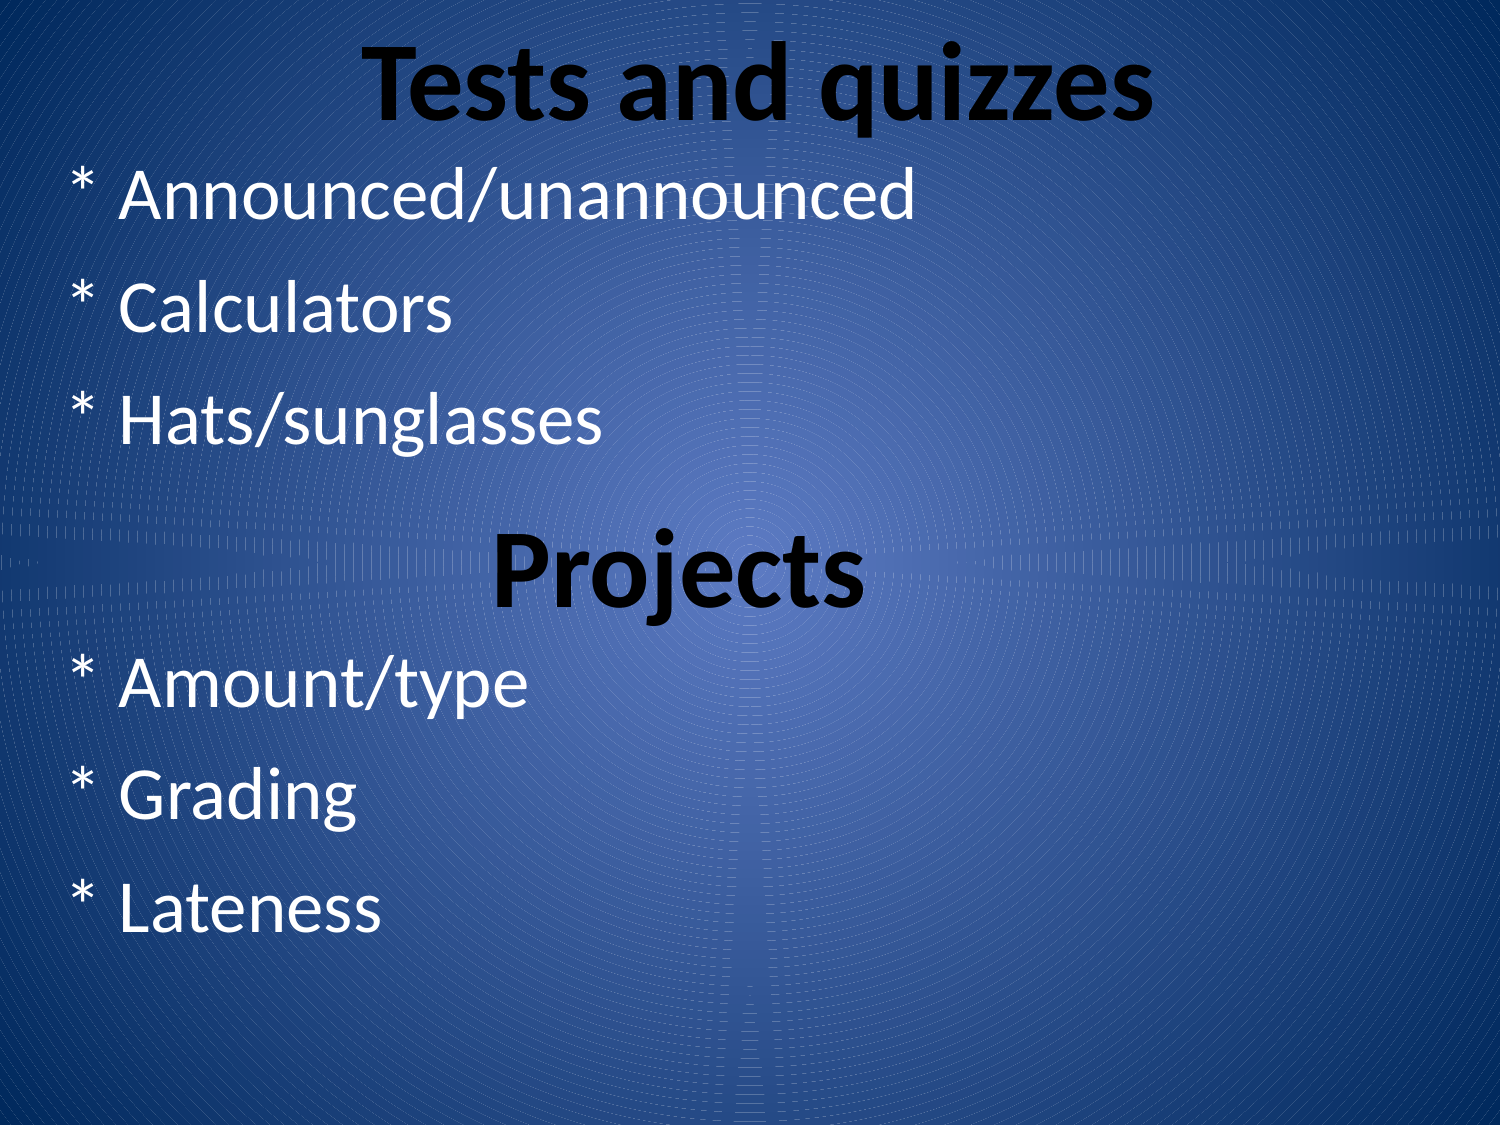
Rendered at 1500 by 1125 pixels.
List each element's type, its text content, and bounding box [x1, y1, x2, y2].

text_box * Lateness [49, 849, 1463, 955]
text_box * Amount/type [49, 624, 1463, 730]
text_box * Hats/sunglasses [49, 362, 1463, 468]
text_box Tests and quizzes [346, 0, 1172, 150]
text_box * Calculators [49, 249, 1463, 355]
text_box * Grading [49, 737, 1463, 843]
text_box Projects [476, 487, 883, 624]
text_box * Announced/unannounced [49, 137, 1463, 243]
